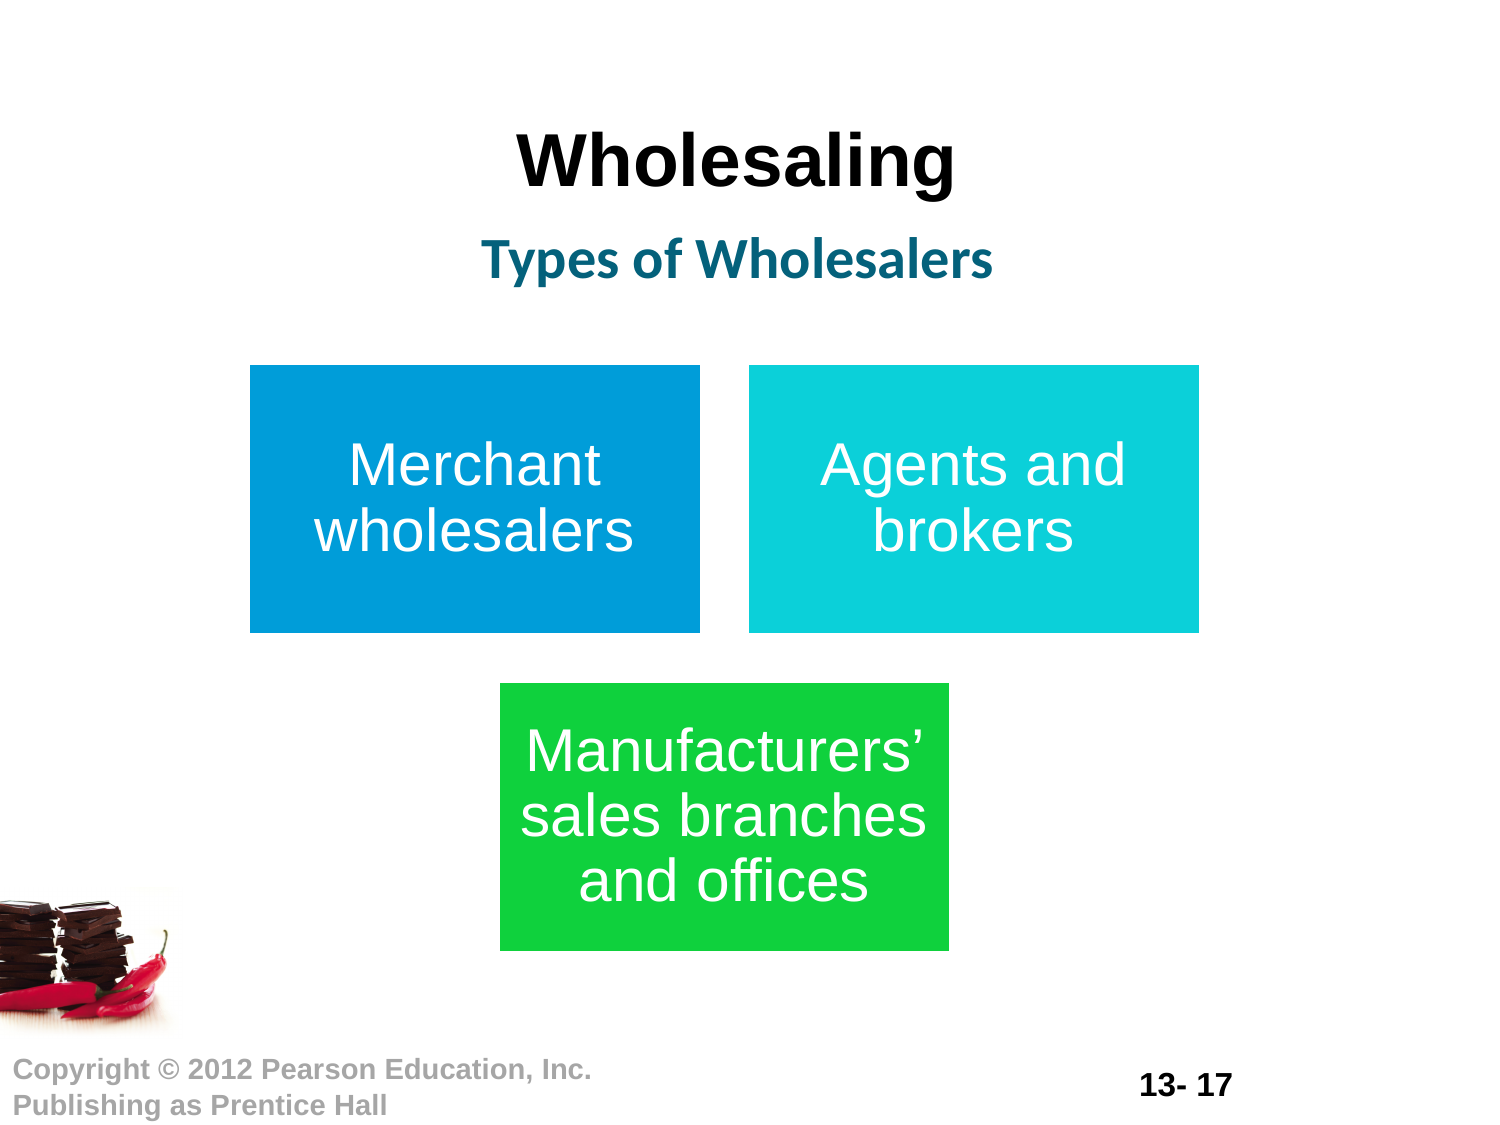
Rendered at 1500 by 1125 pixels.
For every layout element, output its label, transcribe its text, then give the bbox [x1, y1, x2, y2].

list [137, 362, 1312, 954]
picture [0, 887, 183, 1039]
list Types of Wholesalers [149, 212, 1326, 276]
title Wholesaling [99, 62, 1376, 251]
